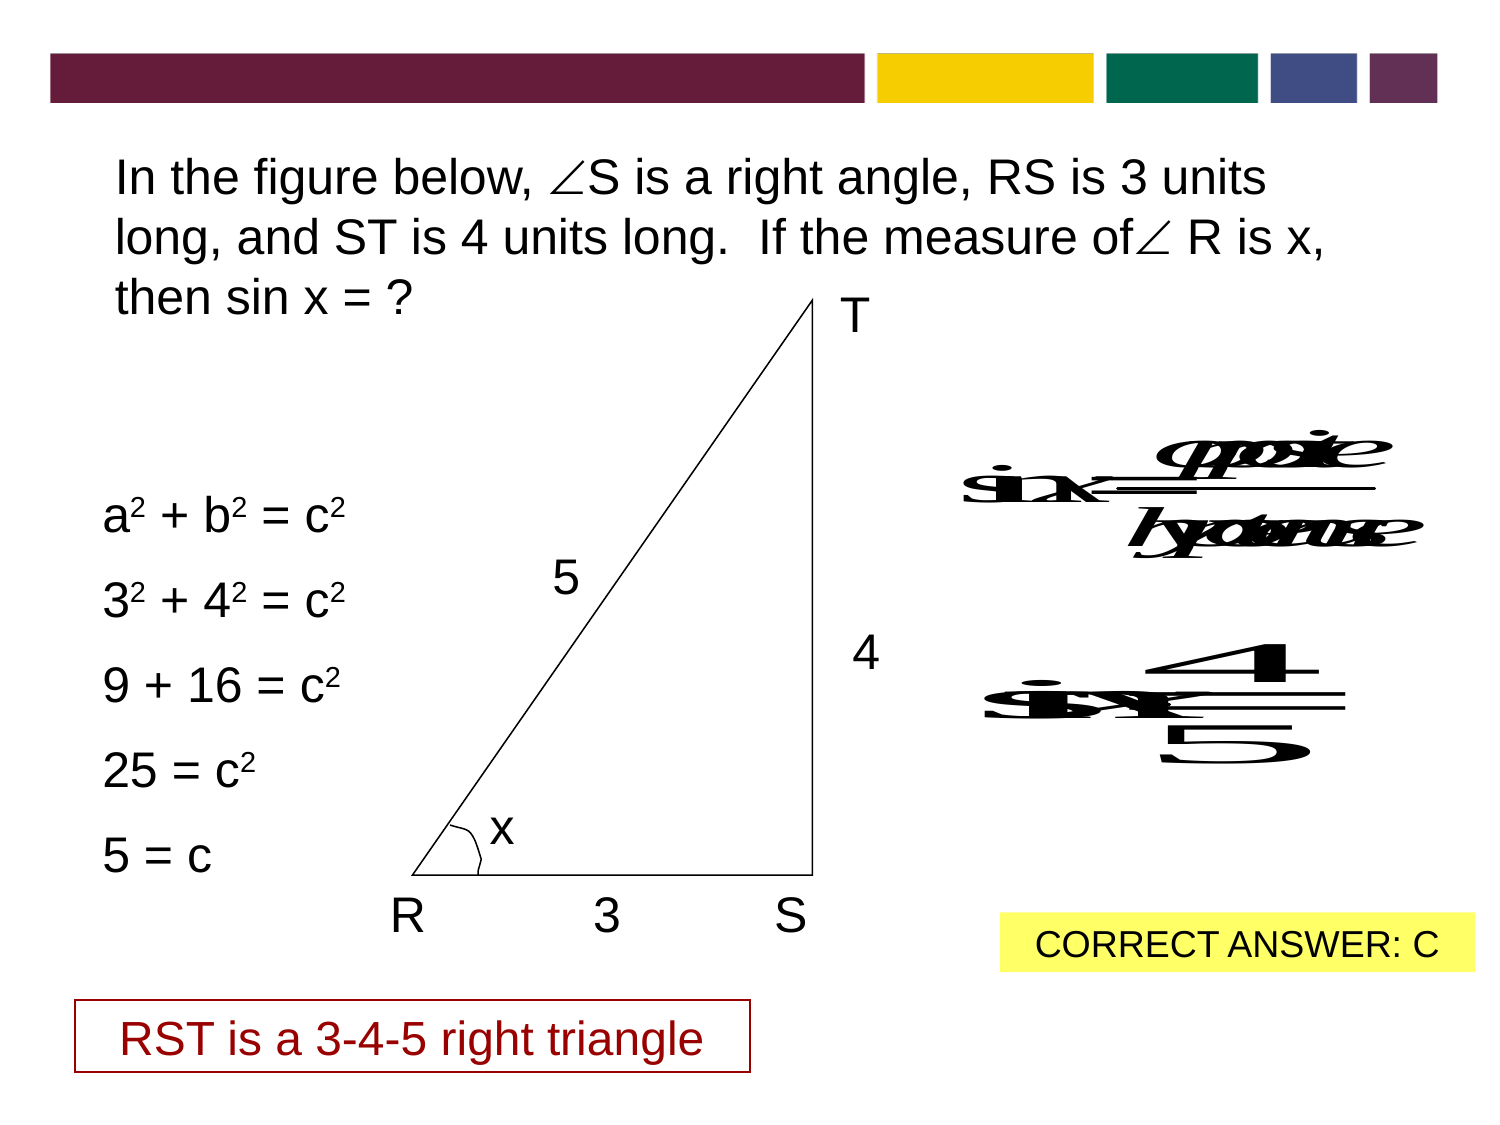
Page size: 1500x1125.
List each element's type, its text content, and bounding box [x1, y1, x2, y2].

text_box a2 + b2 = c2 32 + 42 = c2 9 + 16 = c2 25 = c2 5 = c [87, 474, 525, 890]
text_box CORRECT ANSWER: C [999, 912, 1475, 973]
picture [37, 37, 1438, 103]
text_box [949, 349, 1500, 568]
text_box [450, 825, 481, 874]
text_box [962, 562, 1500, 778]
text_box 5 [537, 537, 625, 613]
text_box R 3 S [374, 874, 888, 950]
text_box [525, 299, 813, 874]
text_box RST is a 3-4-5 right triangle [74, 999, 750, 1073]
text_box In the figure below, S is a right angle, RS is 3 units long, and ST is 4 units long. If the measure of R is x, then sin x = ? [99, 137, 1350, 333]
text_box 4 [837, 612, 900, 688]
text_box T [825, 274, 938, 350]
text_box x [474, 787, 538, 863]
